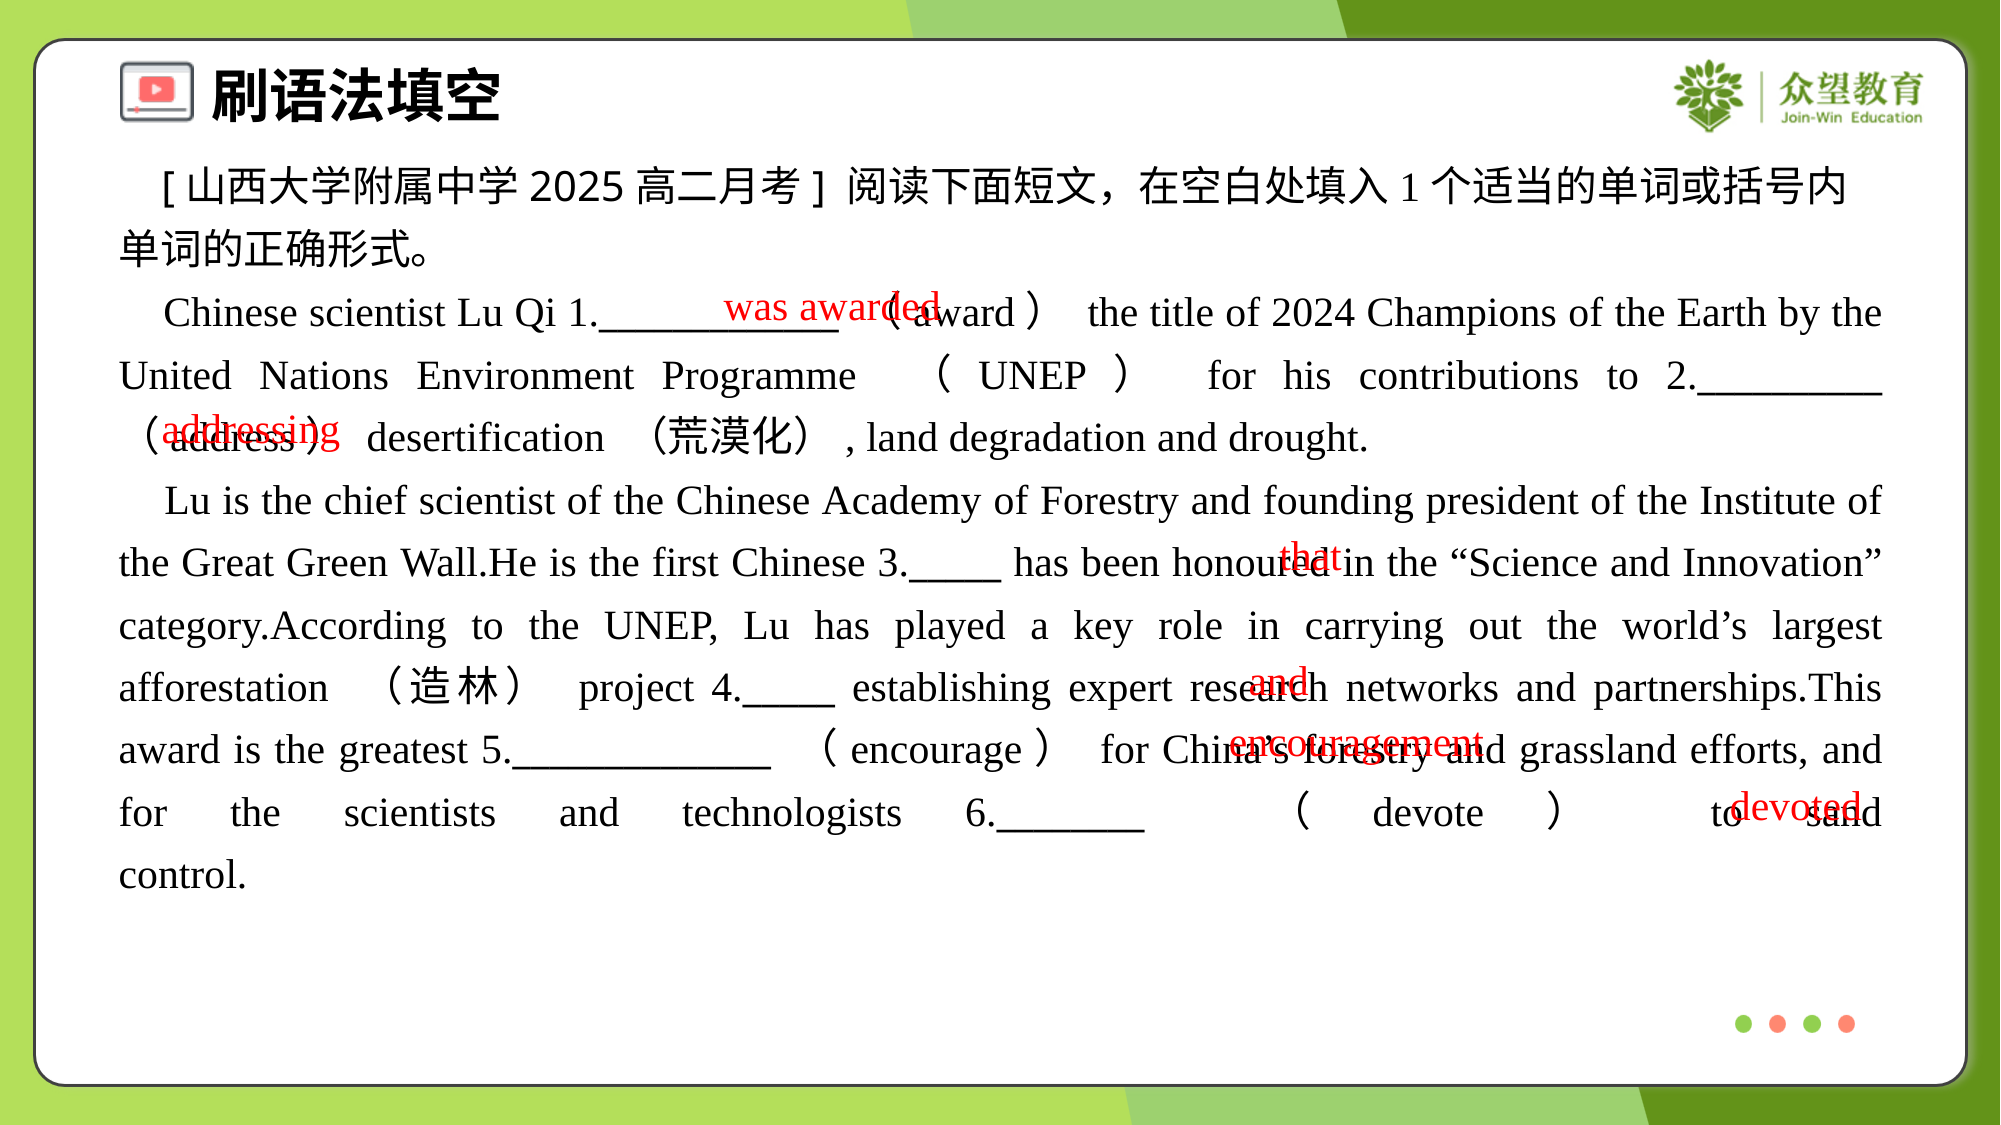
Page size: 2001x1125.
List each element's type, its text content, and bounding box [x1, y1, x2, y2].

text_box devoted [1725, 766, 1867, 824]
text_box was awarded [714, 266, 951, 324]
text_box addressing [157, 389, 345, 447]
picture [0, 0, 2000, 1125]
text_box [山西大学附属中学2025高二月考] 阅读下面短文，在空白处填入1个适当的单词或括号内单词的正确形式。 Chinese scientist Lu Qi 1._____________ （award） the title of 2024 Champions of the Earth by the United Nations Environment Programme （UNEP） for his contributions to 2.__________ （address） desertification （荒漠化）, land degradation and drought. Lu is the chief scientist of the Chinese Academy of Forestry and founding president of the Institute of the Great Green Wall.He is the first Chinese 3._____ has been honoured in the “Science and Innovation” category.According to the UNEP, Lu has played a key role in carrying out the world’s largest afforestation （造林） project 4._____ establishing expert research networks and partnerships.This award is the greatest 5.______________ （encourage） for China’s forestry and grassland efforts, and for the scientists and technologists 6.________ （devote） to sand control.#1.1.1 [118, 147, 1883, 892]
text_box encouragement [1224, 701, 1489, 760]
text_box and [1243, 641, 1314, 699]
text_box that [1274, 516, 1347, 574]
